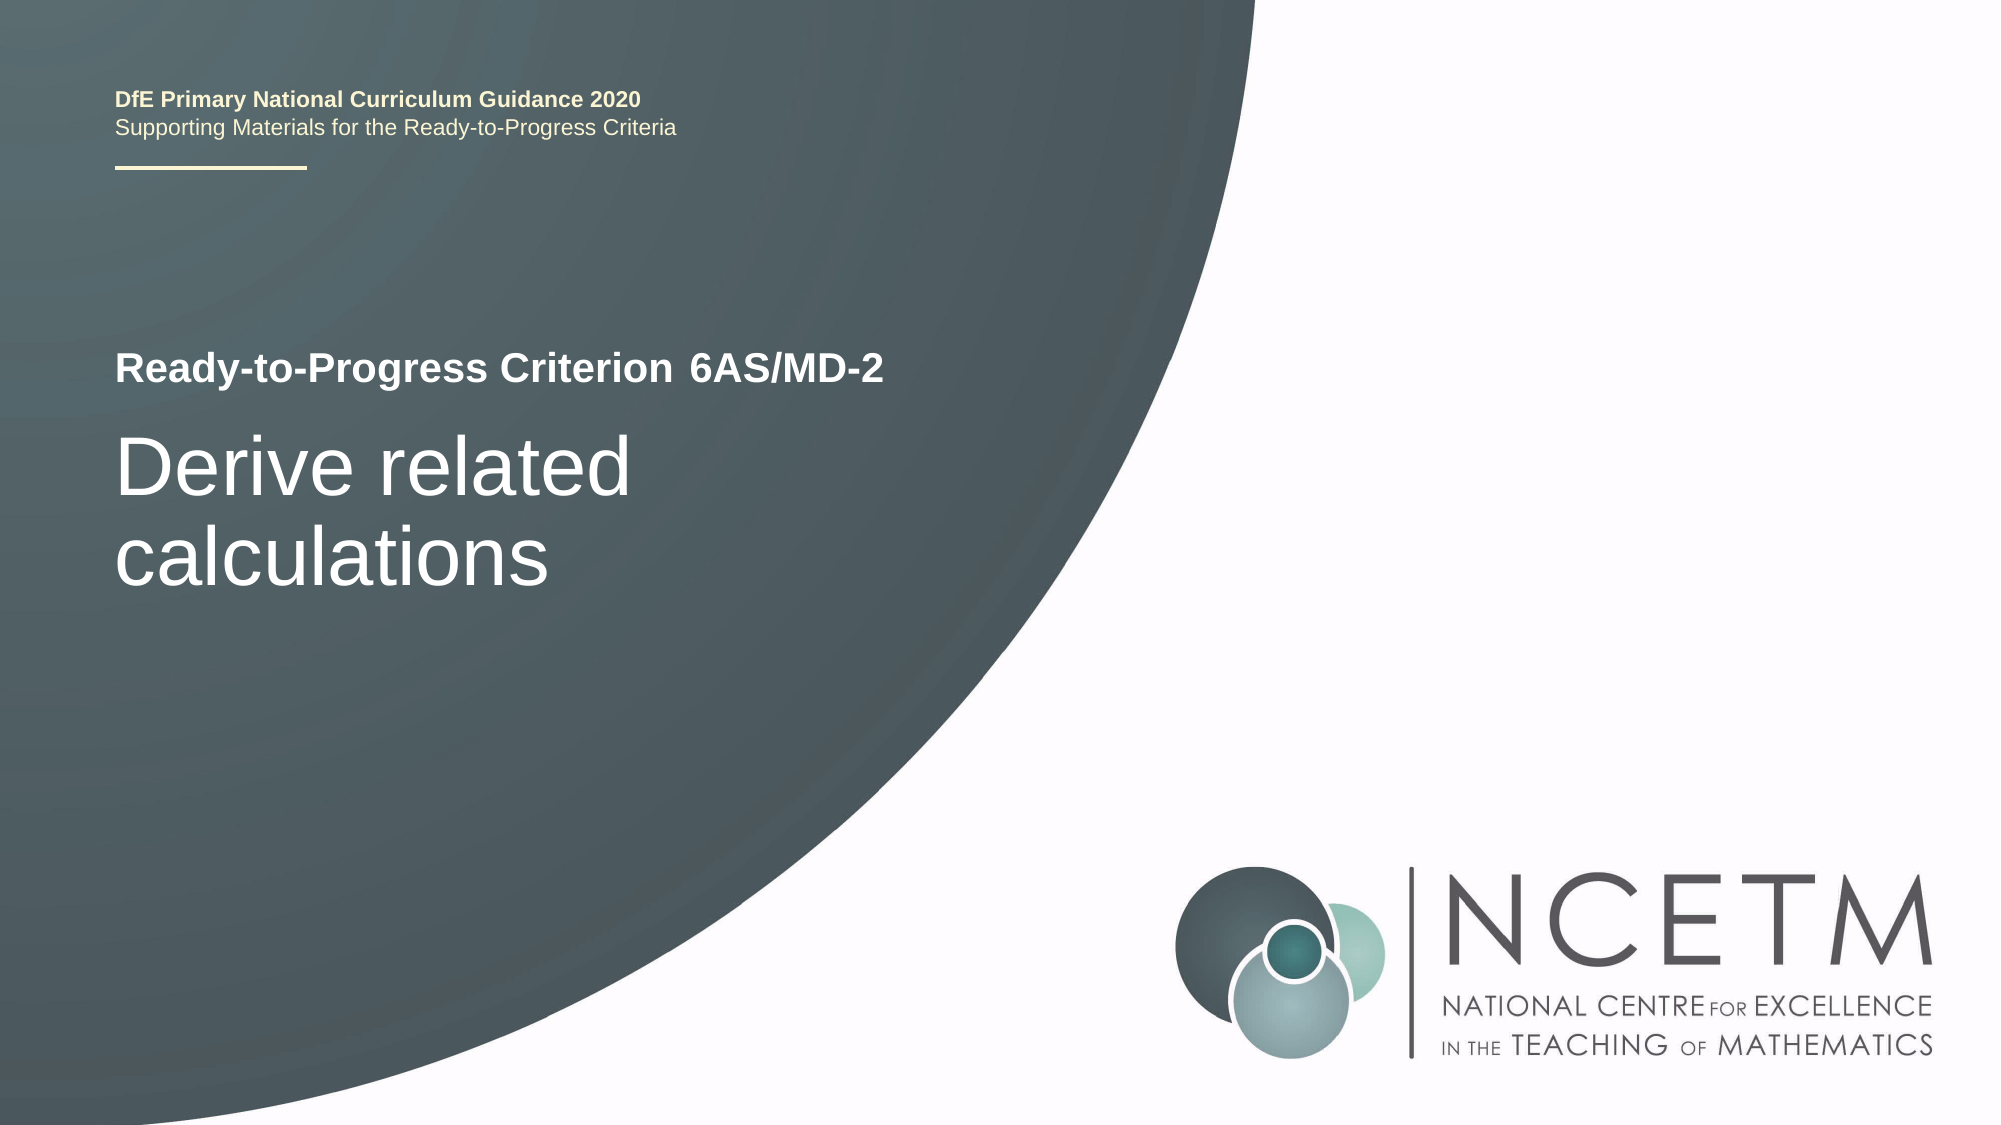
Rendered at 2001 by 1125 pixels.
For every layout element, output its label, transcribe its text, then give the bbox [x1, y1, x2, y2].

subtitle Derive related calculations [99, 416, 1000, 912]
list 6AS/MD-2 [674, 338, 1043, 414]
picture [0, 0, 2001, 1125]
